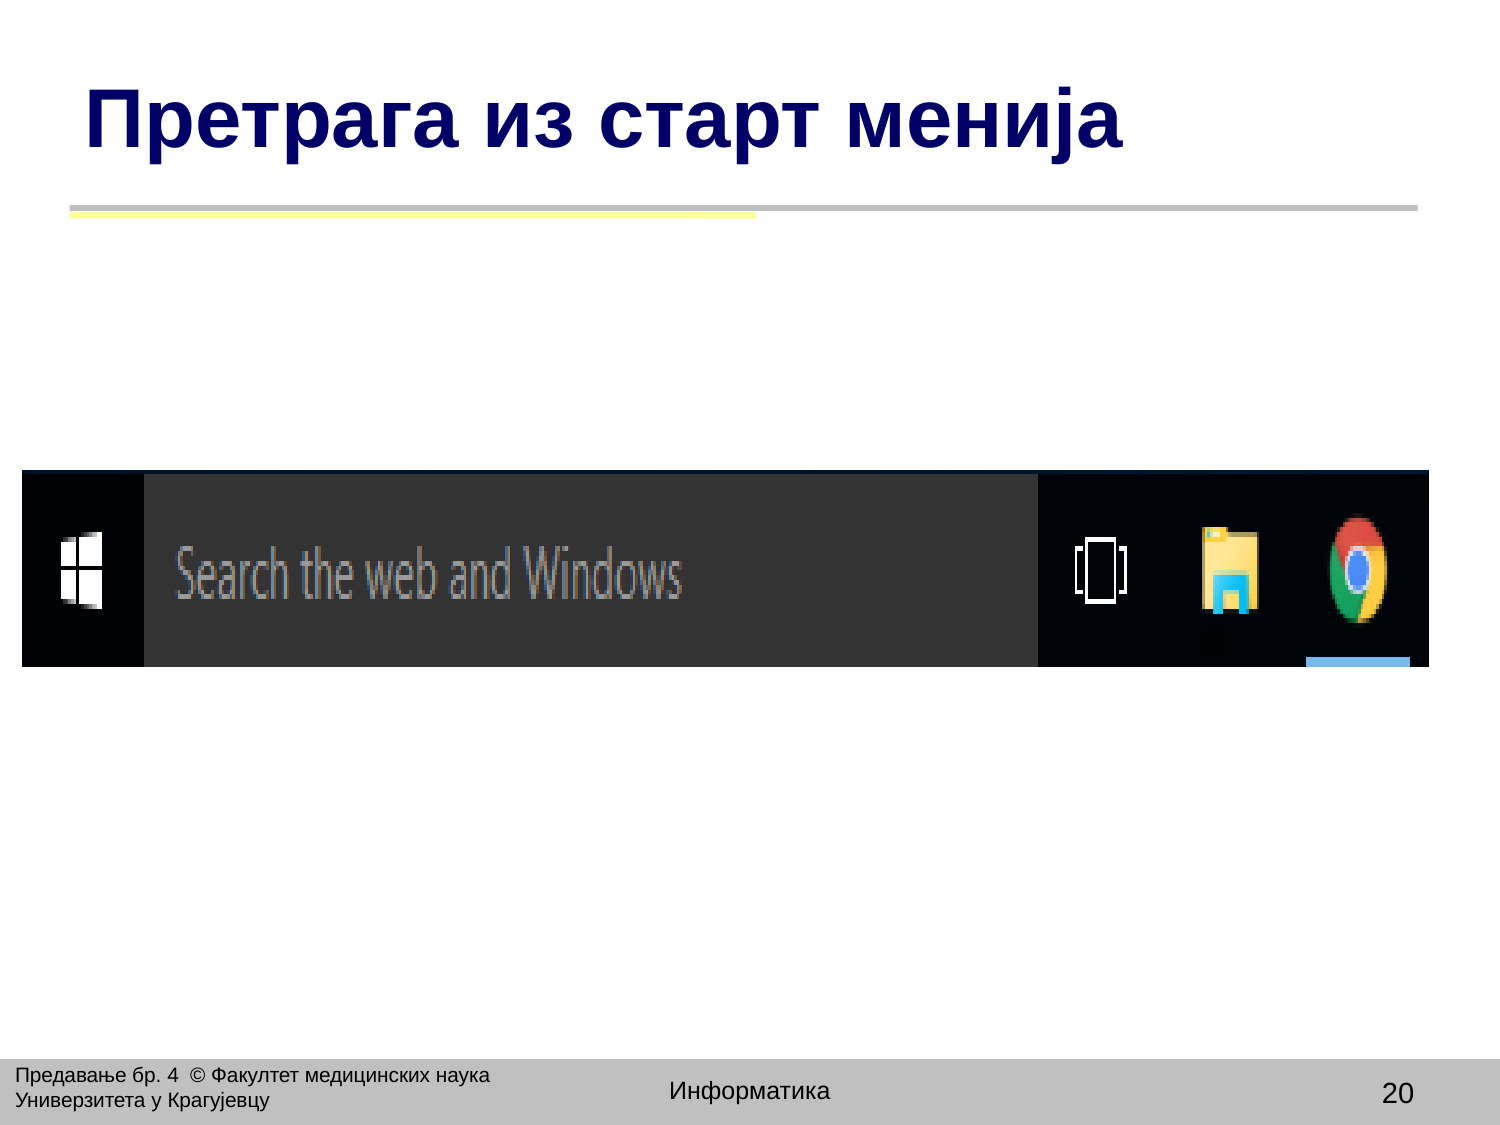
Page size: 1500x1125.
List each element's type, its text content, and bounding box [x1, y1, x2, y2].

slide_number Предавање бр. 4 © Факултет медицинских наука Универзитета у Крагујевцу [0, 1053, 602, 1108]
footer Информатика [512, 1066, 988, 1125]
picture [22, 470, 1430, 667]
title Претрага из старт менија [69, 19, 1426, 208]
slide_number 20 [1079, 1066, 1430, 1125]
